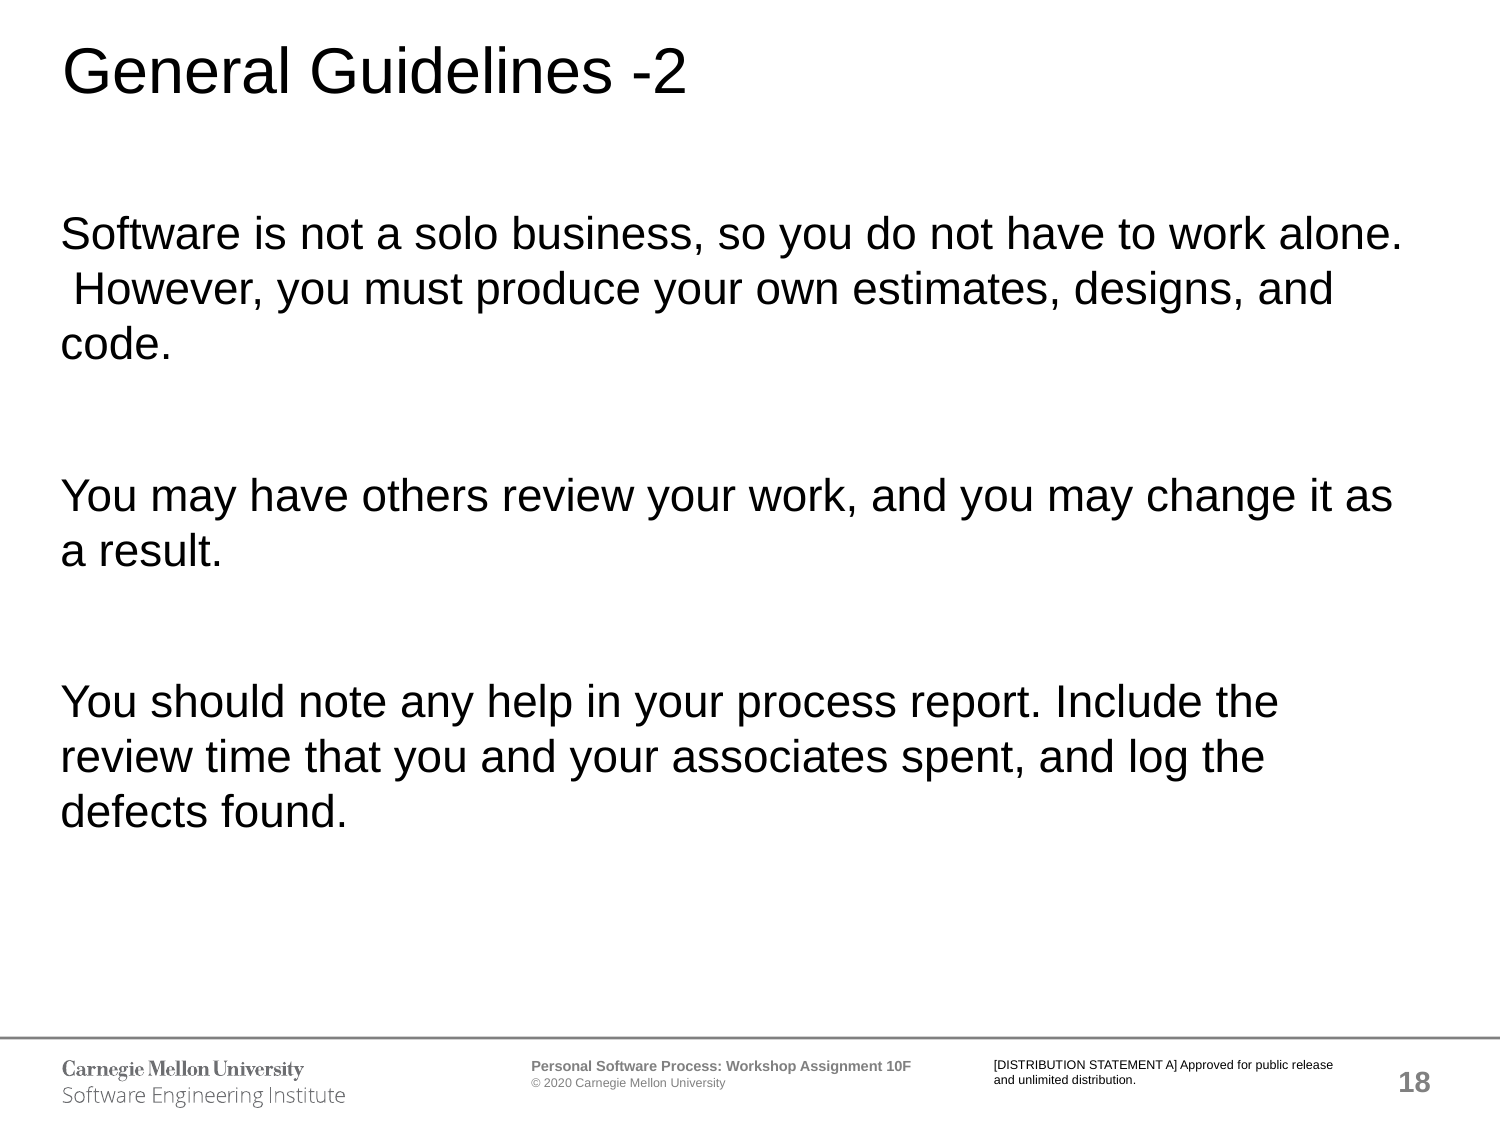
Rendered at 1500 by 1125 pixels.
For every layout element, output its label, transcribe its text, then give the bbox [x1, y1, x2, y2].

title General Guidelines -2 [62, 37, 1338, 182]
list Software is not a solo business, so you do not have to work alone. However, you must produce your own estimates, designs, and code. You may have others review your work, and you may change it as a result. You should note any help in your process report. Include the review time that you and your associates spent, and log the defects found. [42, 195, 1432, 946]
